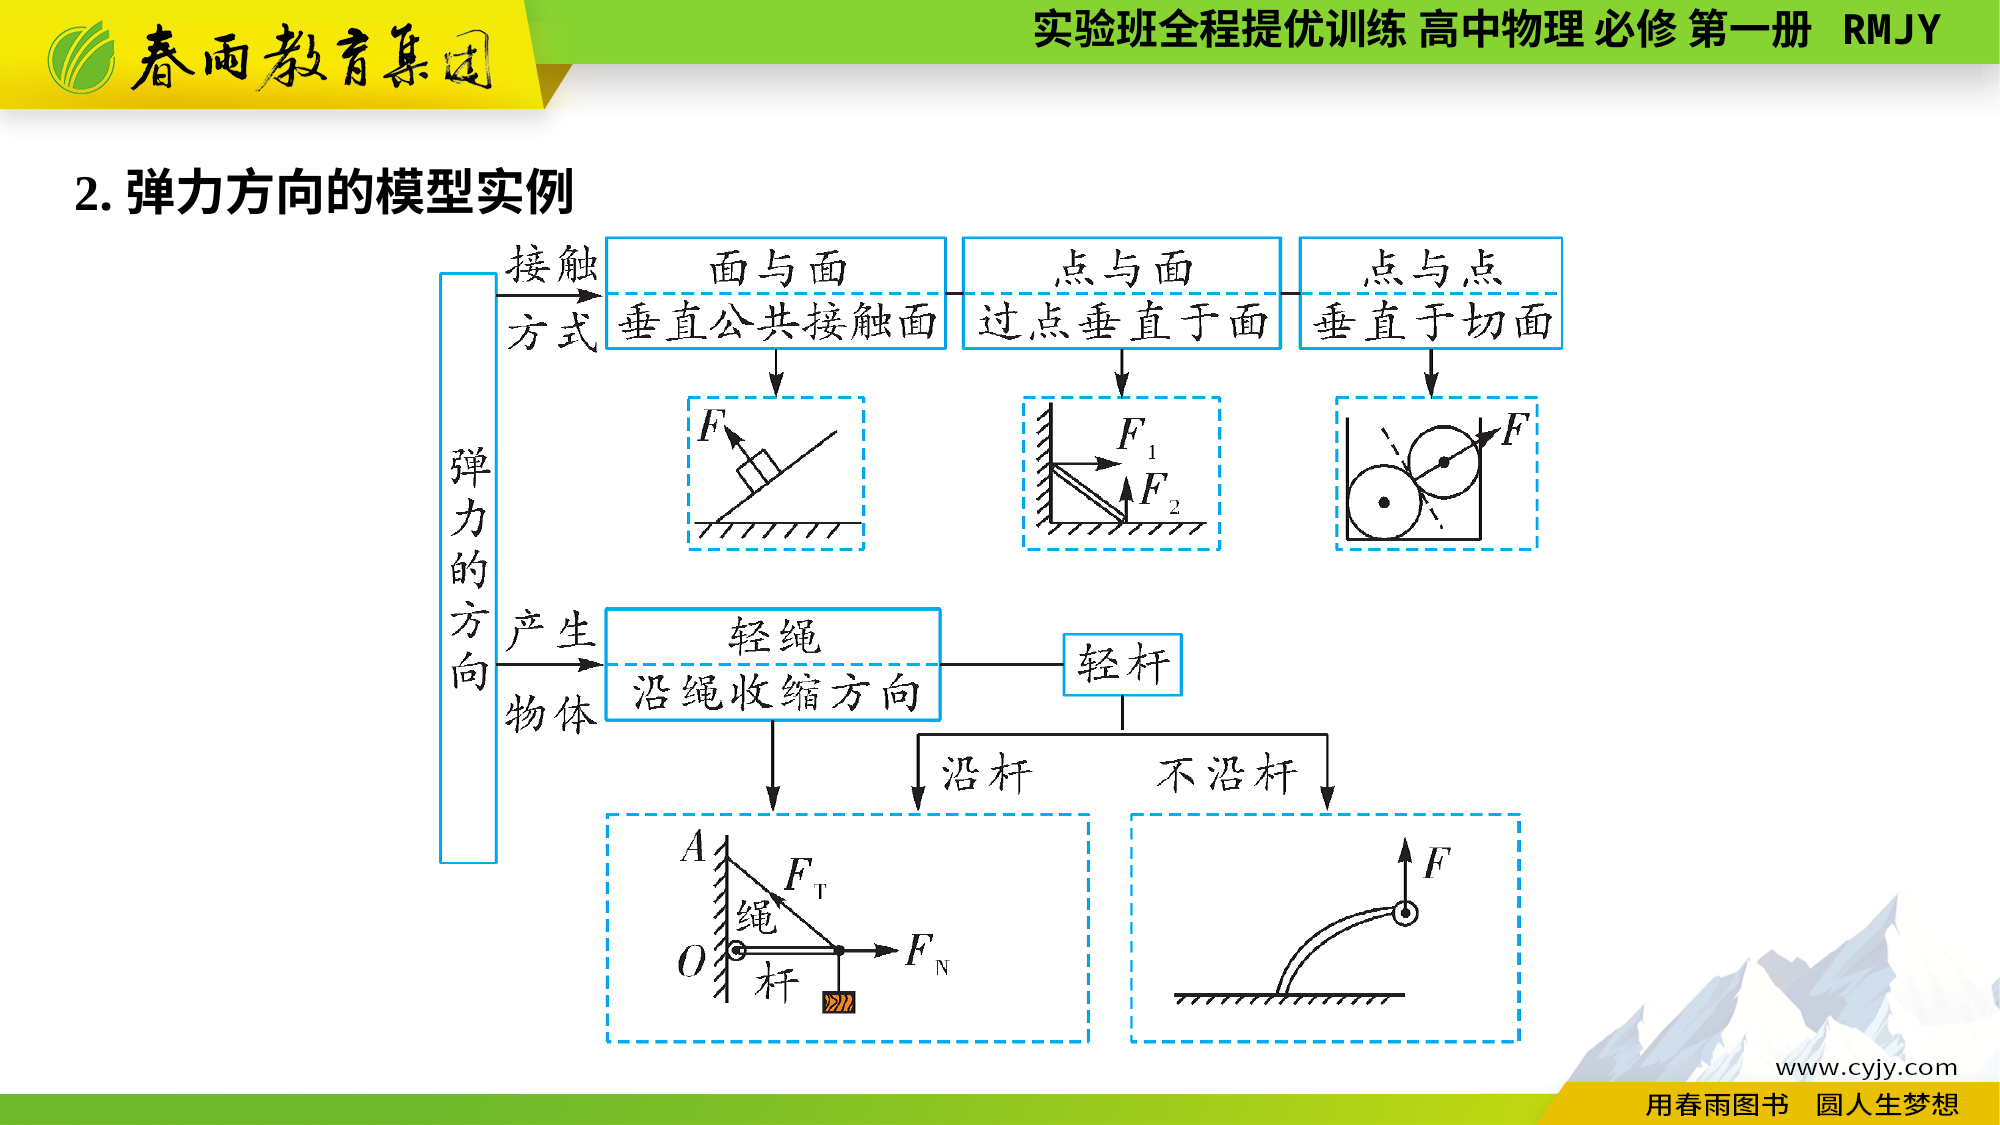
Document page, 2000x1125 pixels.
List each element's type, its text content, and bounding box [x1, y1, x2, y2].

picture [0, 0, 2000, 1125]
list 2.弹力方向的模型实例 [59, 122, 1944, 217]
